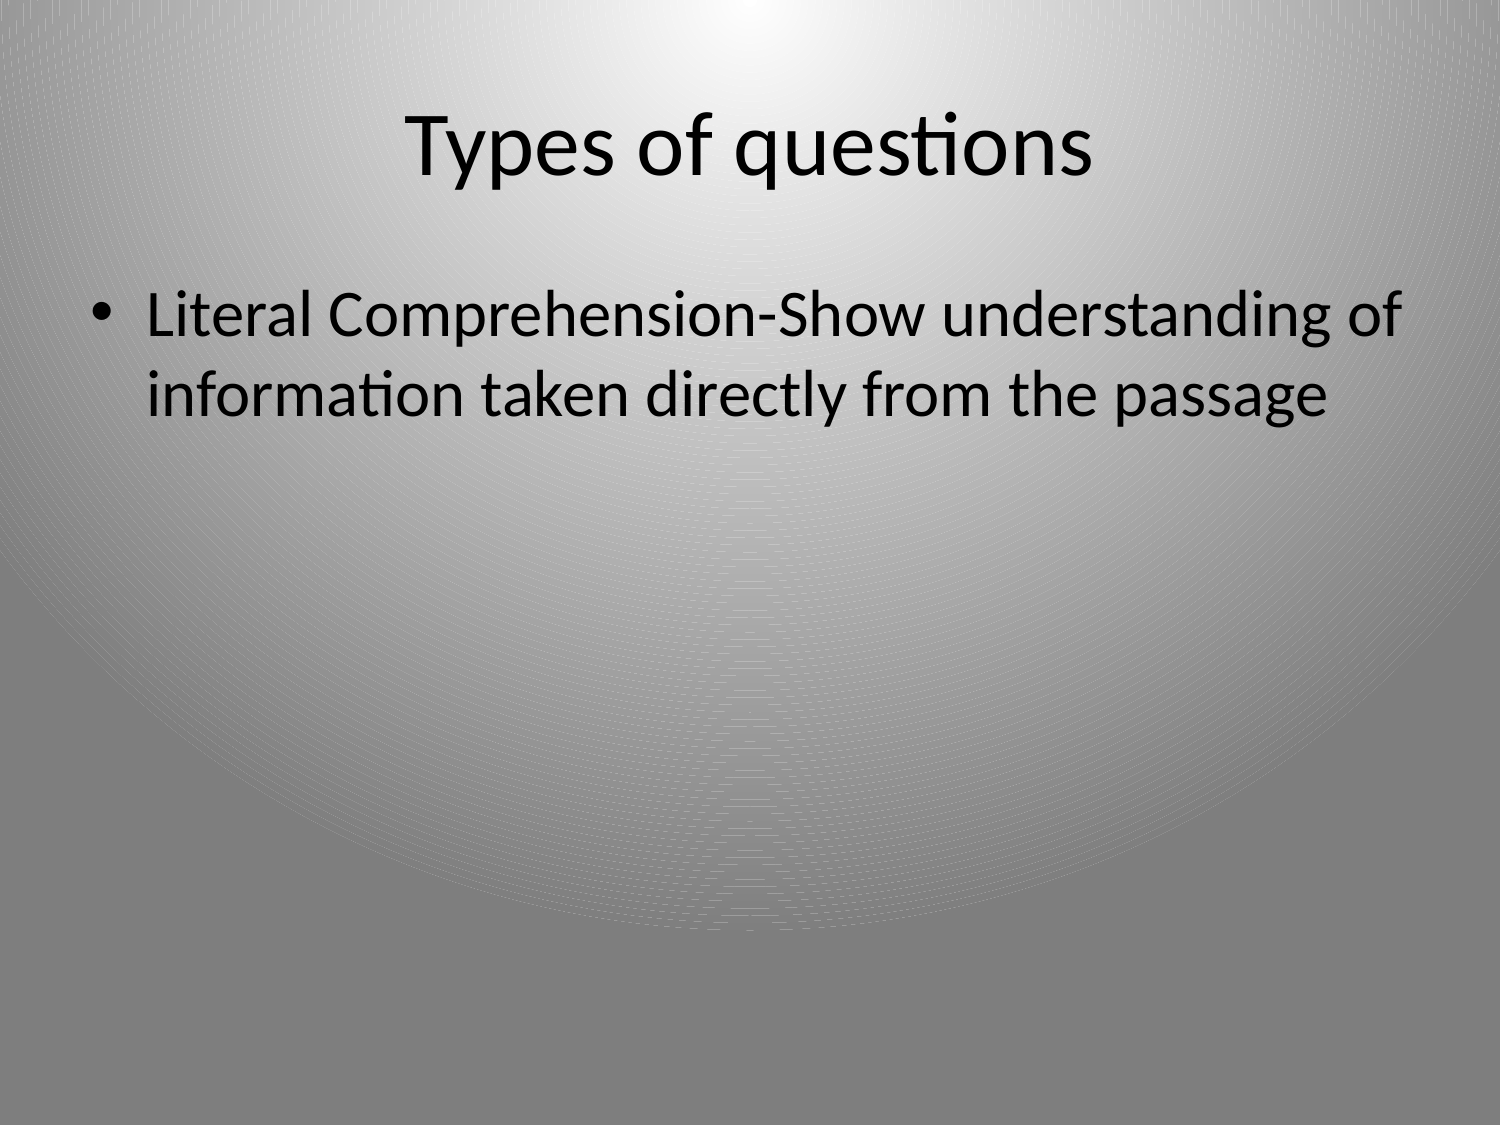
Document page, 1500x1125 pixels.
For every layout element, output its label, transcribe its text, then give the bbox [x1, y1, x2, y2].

list Literal Comprehension-Show understanding of information taken directly from the passage [75, 262, 1425, 1005]
title Types of questions [75, 45, 1425, 233]
